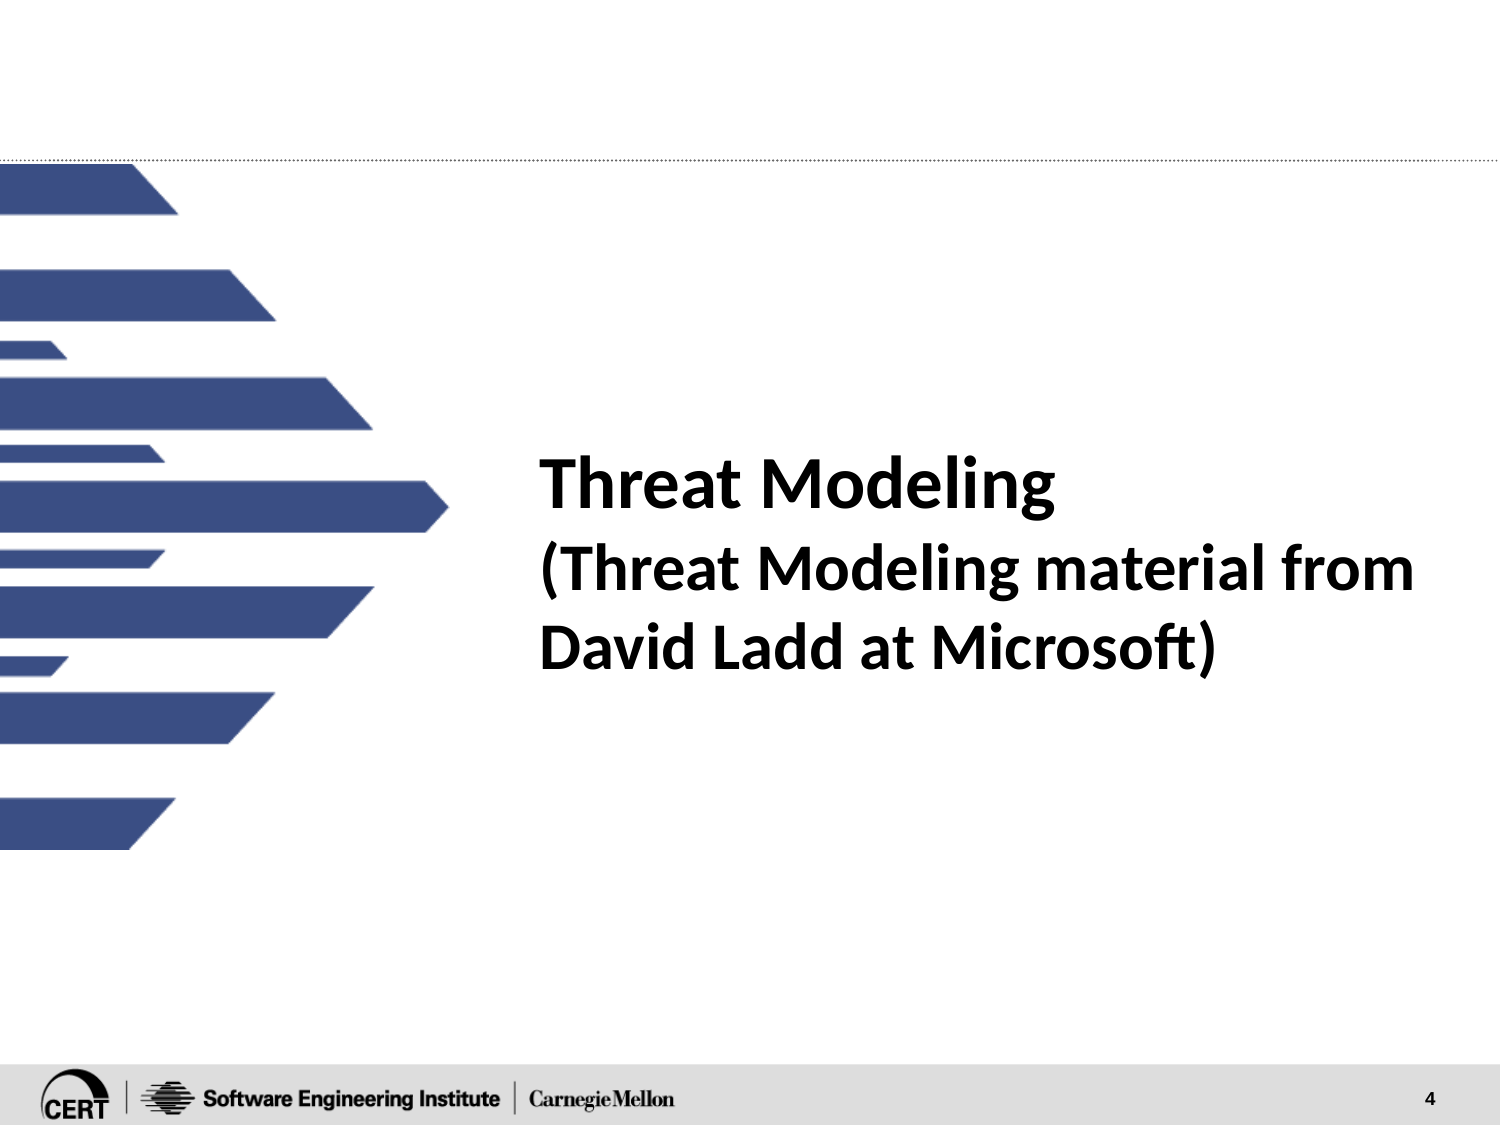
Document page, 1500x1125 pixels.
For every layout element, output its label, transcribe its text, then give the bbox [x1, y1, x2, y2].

text_box Threat Modeling (Threat Modeling material from David Ladd at Microsoft) [525, 399, 1475, 717]
picture [0, 164, 450, 851]
picture [24, 1065, 688, 1125]
